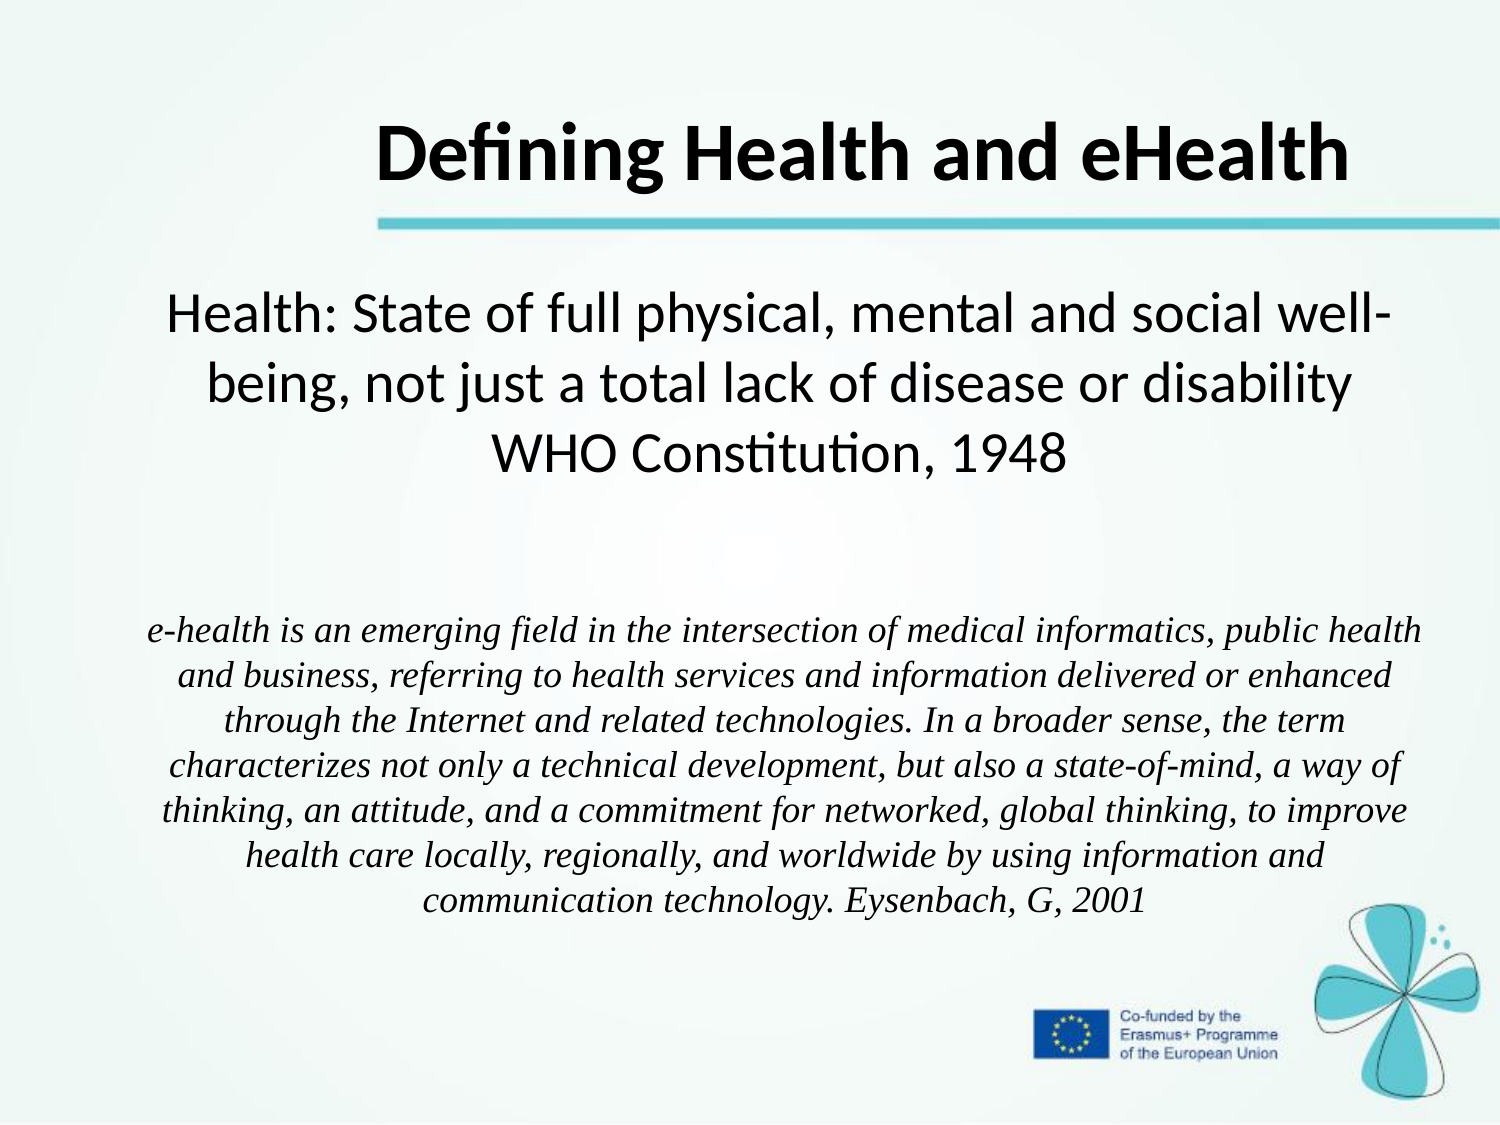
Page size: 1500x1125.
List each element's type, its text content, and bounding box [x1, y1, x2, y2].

text_box Defining Health and eHealth [360, 90, 1424, 205]
picture [0, 0, 1500, 1125]
text_box e-health is an emerging field in the intersection of medical informatics, public health and business, referring to health services and information delivered or enhanced through the Internet and related technologies. In a broader sense, the term characterizes not only a technical development, but also a state-of-mind, a way of thinking, an attitude, and a commitment for networked, global thinking, to improve health care locally, regionally, and worldwide by using information and communication technology. Eysenbach, G, 2001 [115, 597, 1456, 928]
text_box Health: State of full physical, mental and social well-being, not just a total lack of disease or disability WHO Constitution, 1948 [141, 267, 1418, 493]
